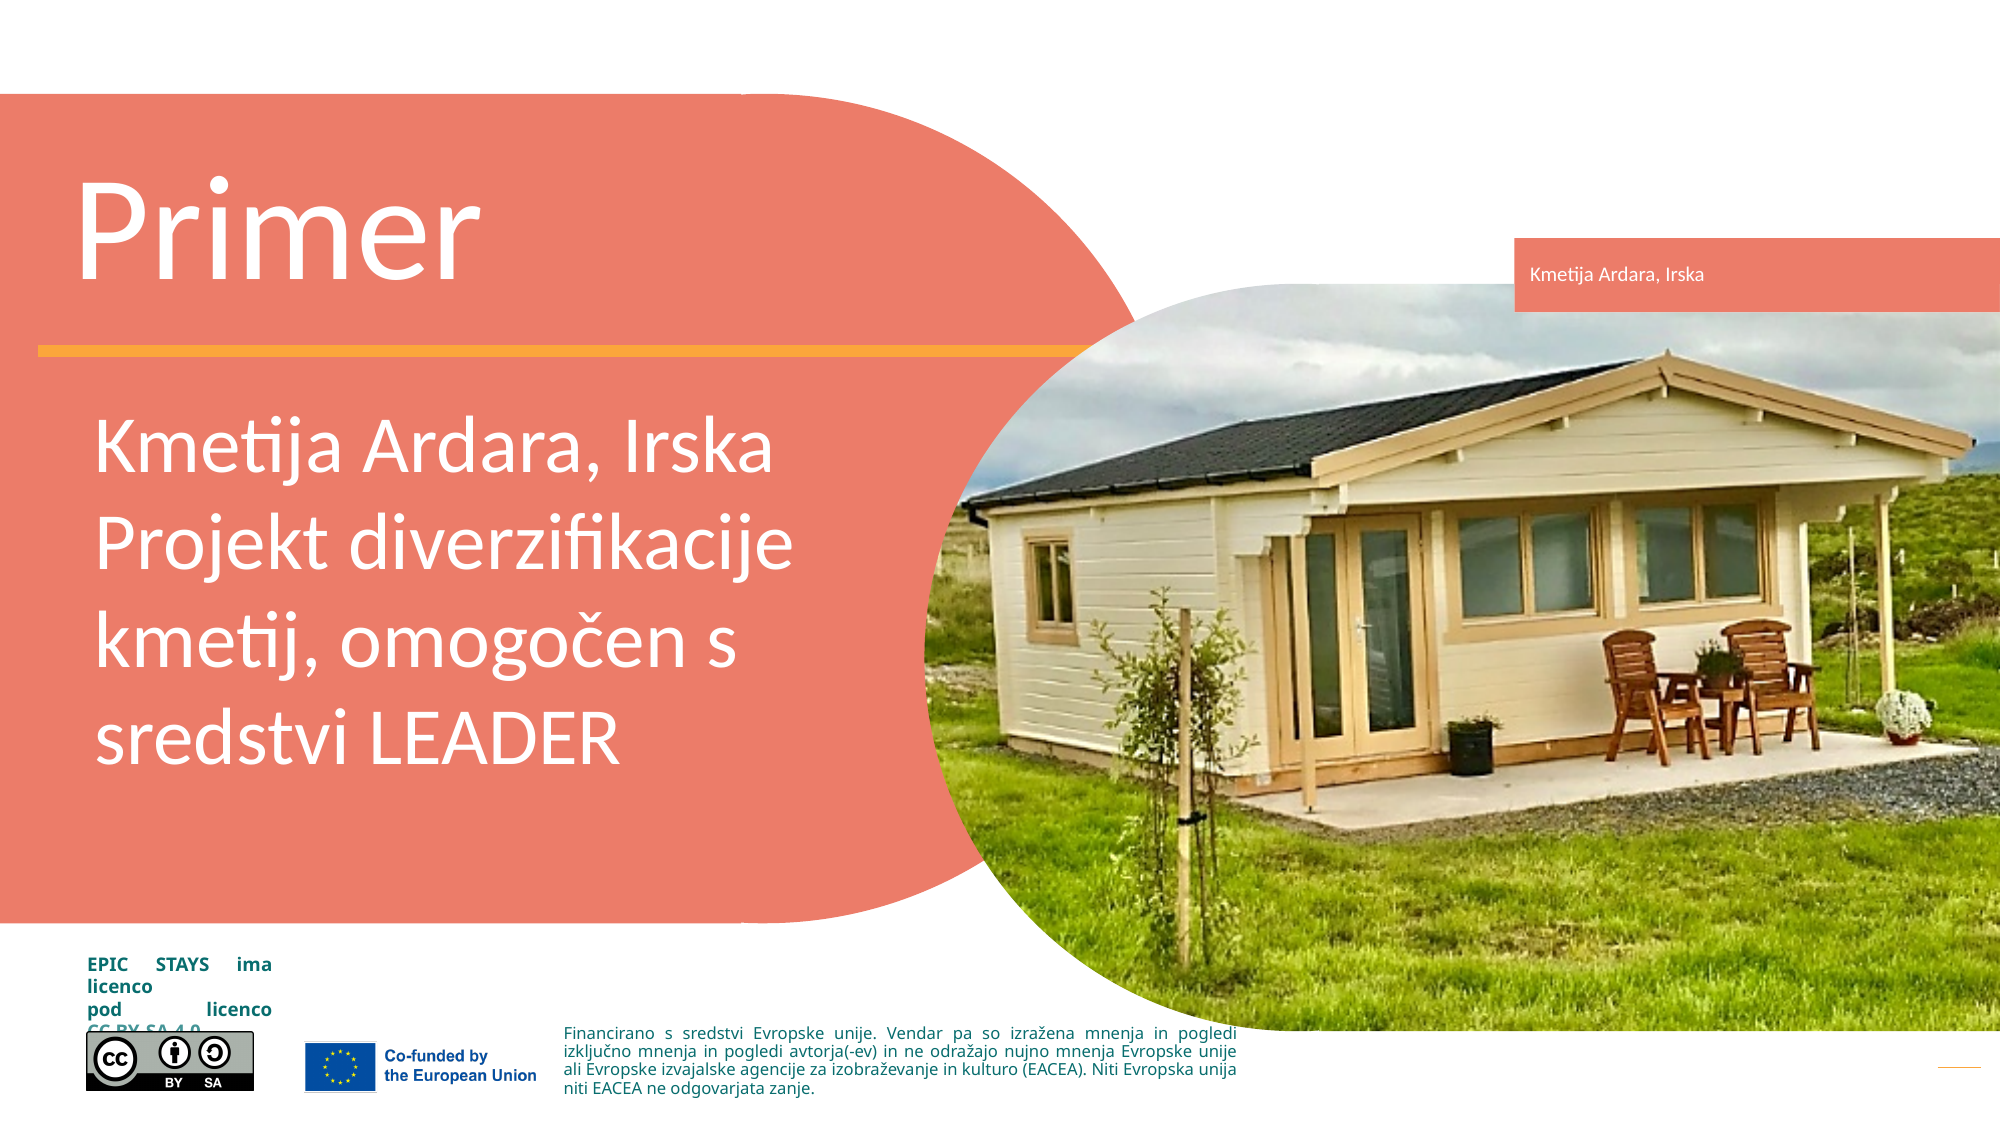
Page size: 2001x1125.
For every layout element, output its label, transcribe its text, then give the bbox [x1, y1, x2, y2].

list Kmetija Ardara, Irska [1515, 238, 2000, 283]
text_box Financirano s sredstvi Evropske unije. Vendar pa so izražena mnenja in pogledi izključno mnenja in pogledi avtorja(-ev) in ne odražajo nujno mnenja Evropske unije ali Evropske izvajalske agencije za izobraževanje in kulturo (EACEA). Niti Evropska unija niti EACEA ne odgovarjata zanje. [548, 1016, 1254, 1105]
list Kmetija Ardara, Irska Projekt diverzifikacije kmetij, omogočen s sredstvi LEADER [79, 383, 849, 887]
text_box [72, 968, 287, 1091]
list Primer [57, 142, 1116, 239]
picture [924, 283, 2001, 1032]
picture [302, 1040, 554, 1094]
